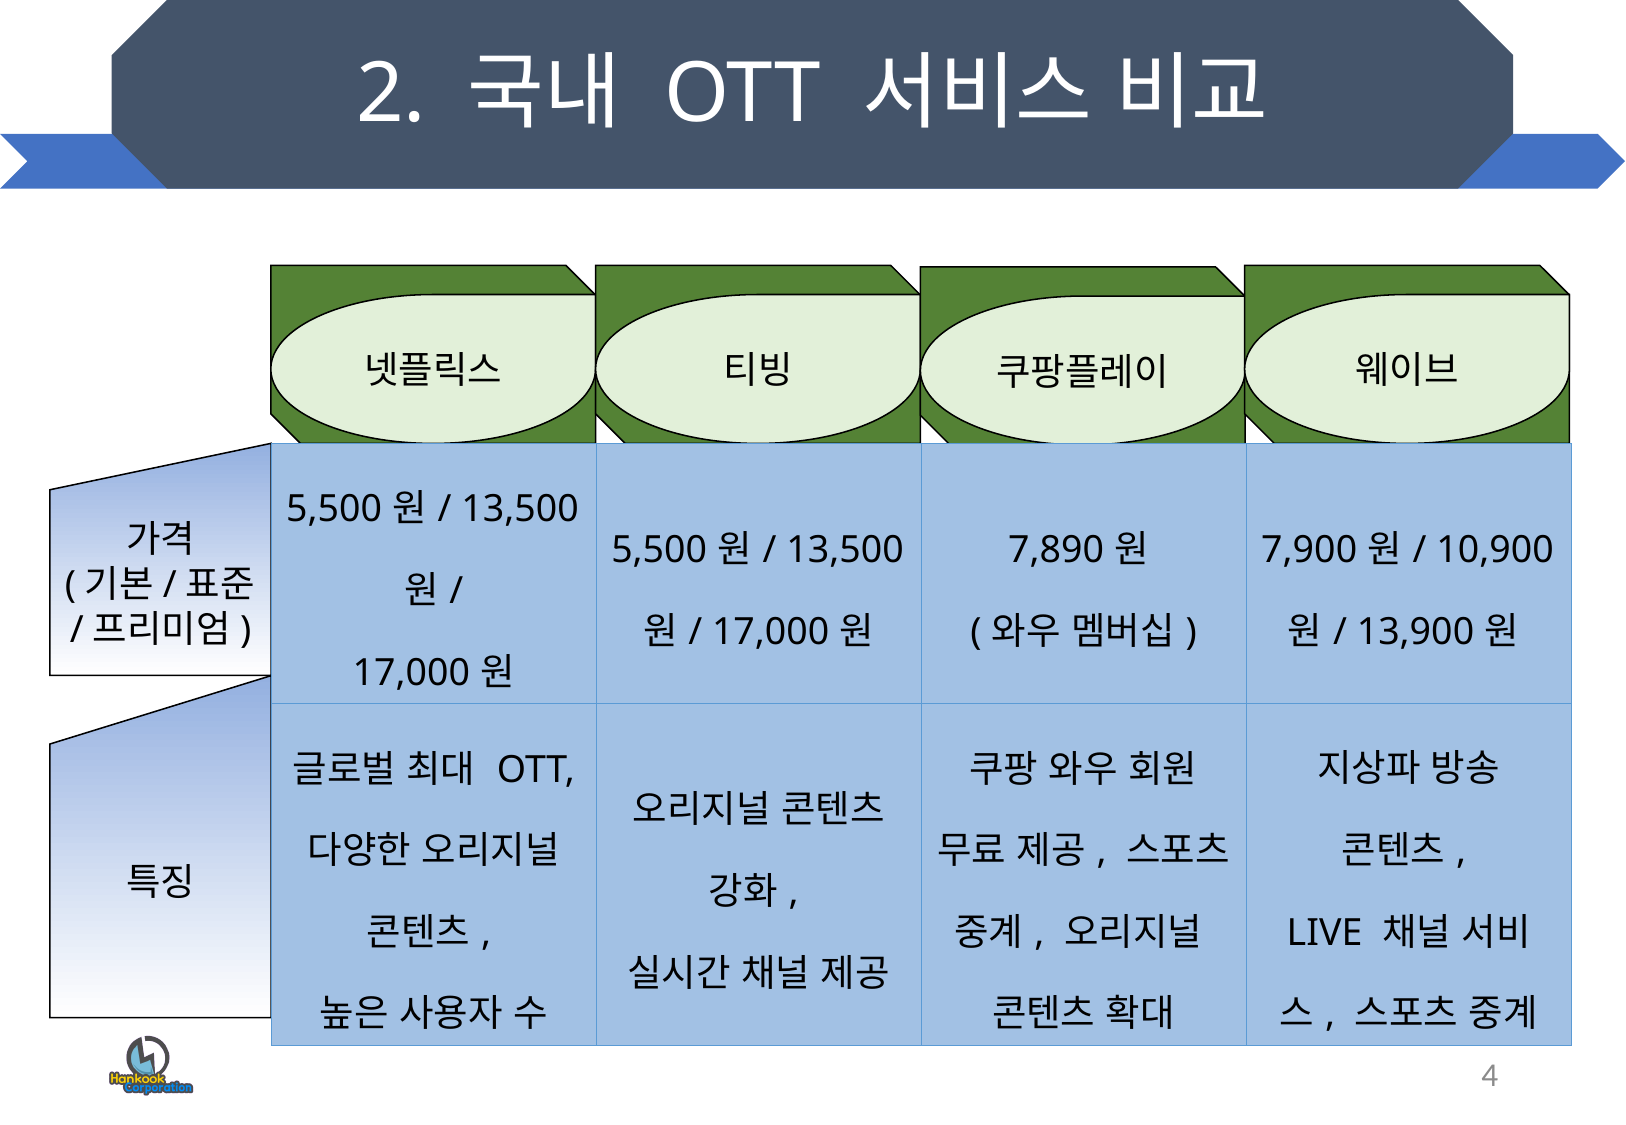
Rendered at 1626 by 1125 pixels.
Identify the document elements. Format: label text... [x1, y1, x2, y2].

slide_number 4 [1147, 1046, 1514, 1103]
text_box [1243, 264, 1569, 363]
text_box 특징 [48, 674, 271, 1019]
text_box [800, 385, 922, 443]
table_cell 오리지널 콘텐츠 강화, 실시간 채널 제공 [597, 704, 921, 1045]
table_header 7,900원/ 10,900원/ 13,900원 [1247, 444, 1571, 703]
text_box 웨이브 [1243, 293, 1571, 443]
text_box [1449, 375, 1571, 443]
table_header 5,500원/ 13,500원/ 17,000원 [272, 444, 596, 703]
text_box [269, 264, 594, 365]
picture [101, 1032, 202, 1103]
table_header 7,890원 (와우 멤버십) [922, 444, 1246, 703]
title 2. 국내 OTT 서비스 비교 [0, 0, 1625, 189]
text_box 티빙 [594, 293, 919, 443]
text_box 넷플릭스 [269, 293, 594, 443]
text_box 쿠팡플레이 [919, 295, 1243, 443]
text_box [594, 264, 919, 363]
text_box [919, 265, 1243, 364]
table_cell 지상파 방송 콘텐츠, LIVE 채널 서비스, 스포츠 중계 [1247, 704, 1571, 1045]
table_cell 쿠팡 와우 회원 무료 제공, 스포츠 중계, 오리지널 콘텐츠 확대 [922, 704, 1246, 1045]
text_box [1243, 375, 1365, 443]
text_box [269, 373, 391, 443]
text_box 가격 (기본/표준/프리미엄) [48, 442, 271, 677]
table_cell 글로벌 최대 OTT, 다양한 오리지널 콘텐츠, 높은 사용자 수 [272, 704, 596, 1045]
text_box [594, 375, 716, 443]
table_header 5,500원/ 13,500원/ 17,000원 [597, 444, 921, 703]
text_box [1136, 388, 1247, 443]
text_box [475, 385, 597, 443]
text_box [919, 377, 1030, 443]
